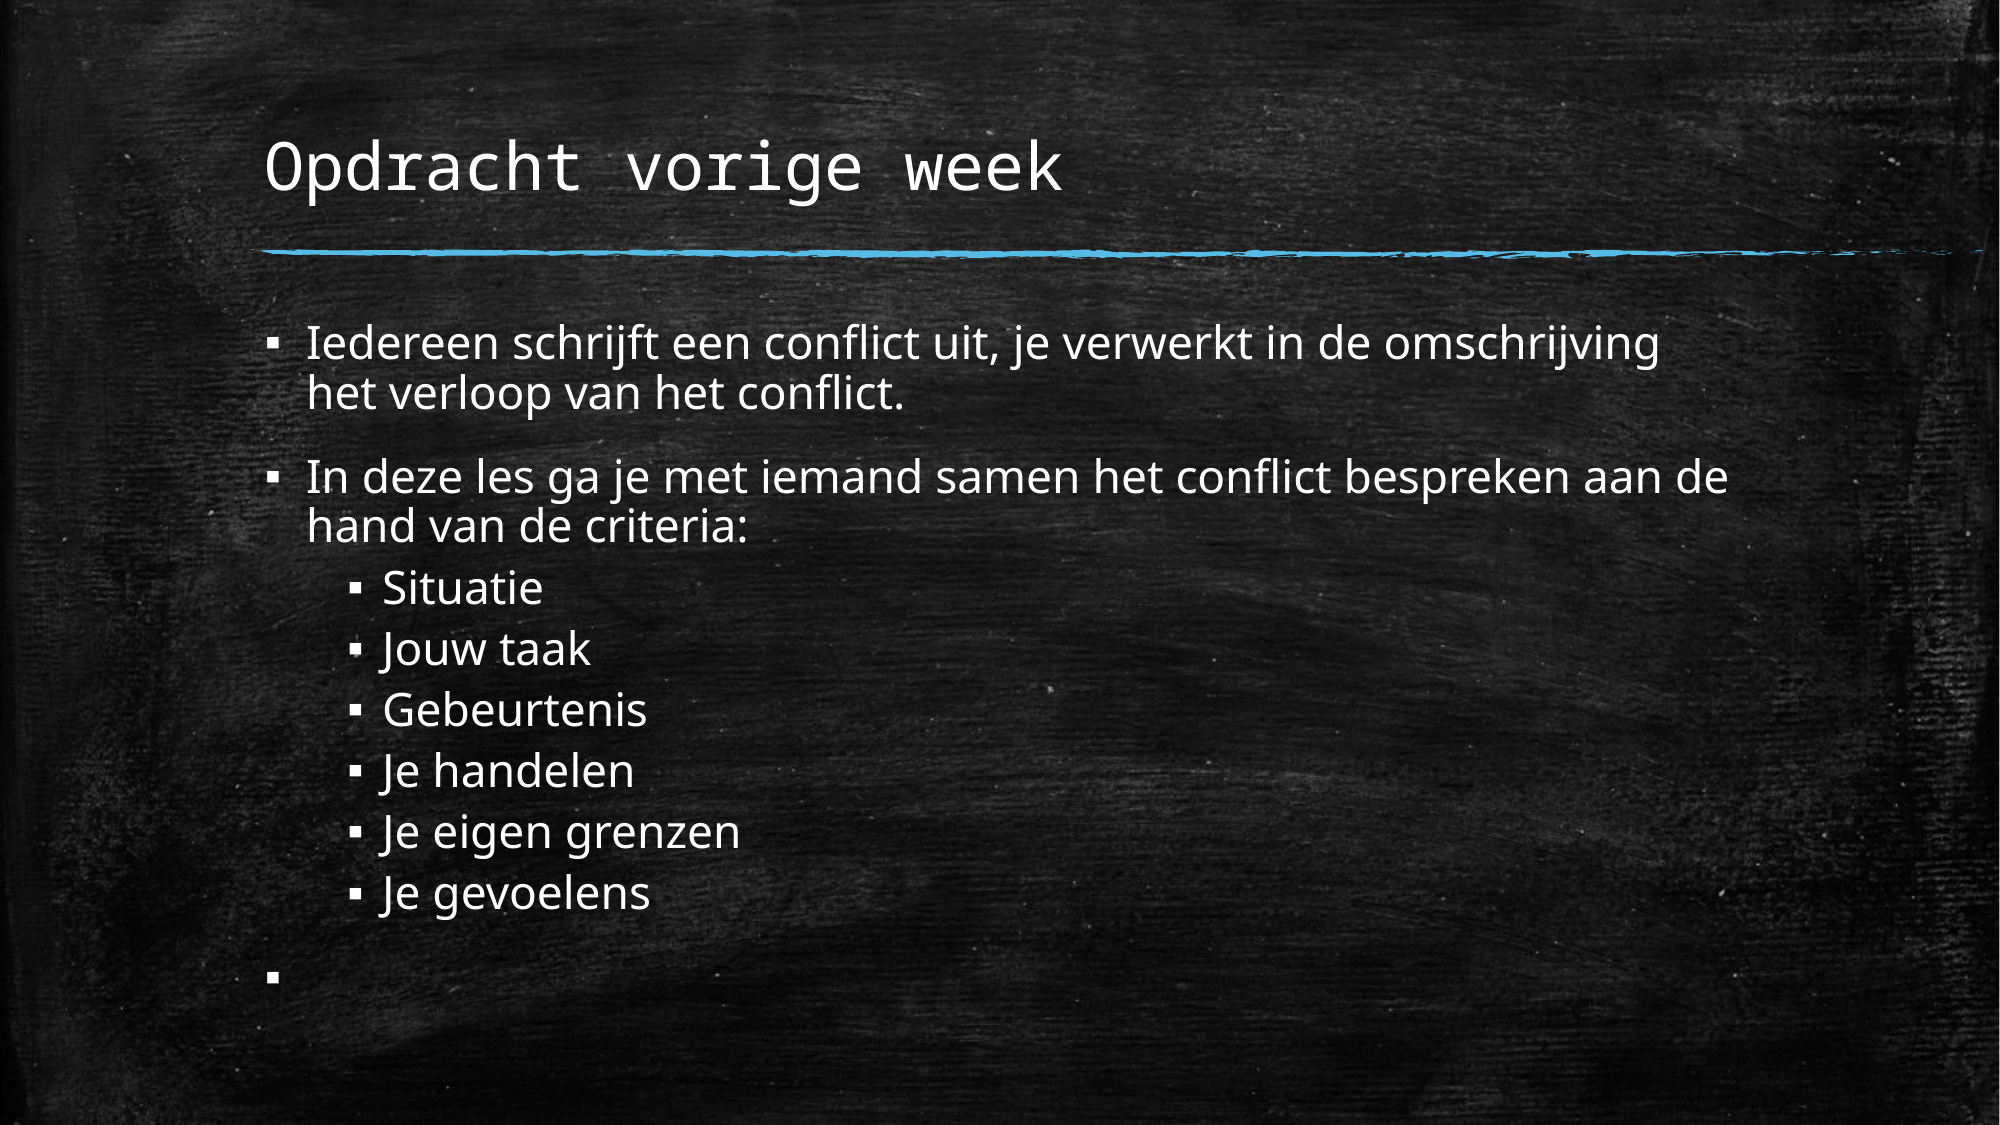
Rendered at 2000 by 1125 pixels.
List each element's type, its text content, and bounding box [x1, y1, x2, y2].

list Iedereen schrijft een conflict uit, je verwerkt in de omschrijving het verloop van het conflict. In deze les ga je met iemand samen het conflict bespreken aan de hand van de criteria: Situatie Jouw taak Gebeurtenis Je handelen Je eigen grenzen Je gevoelens [249, 312, 1750, 1013]
title Opdracht vorige week [249, 45, 1750, 213]
